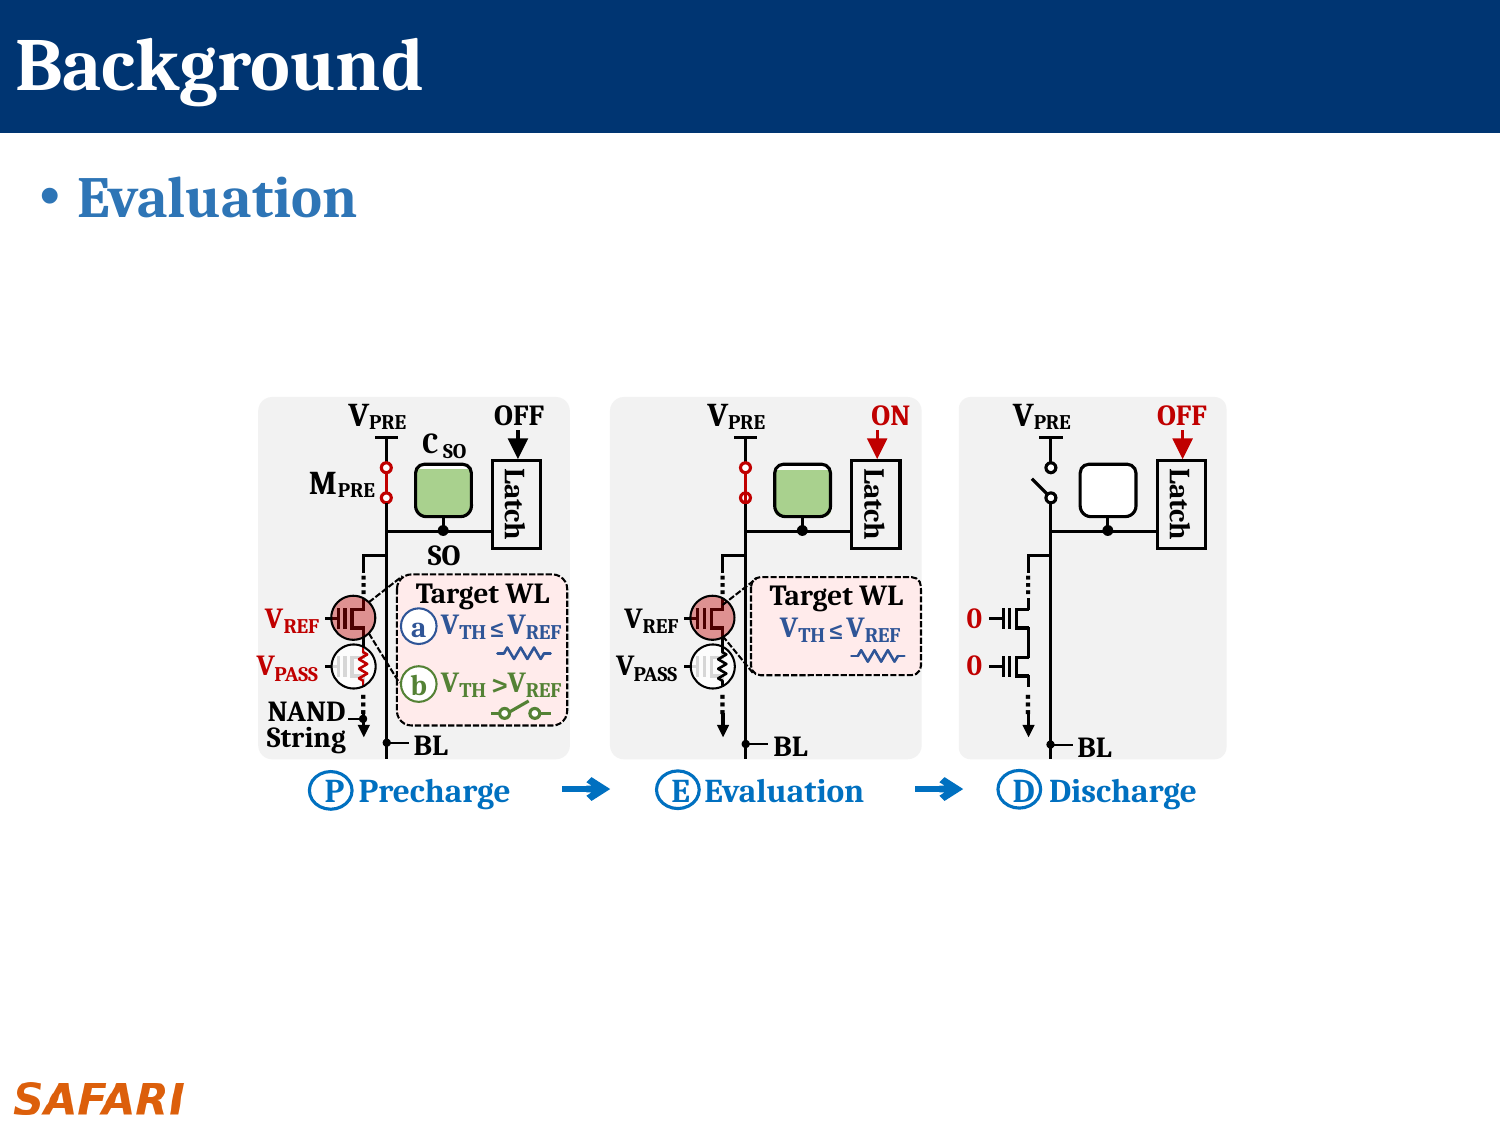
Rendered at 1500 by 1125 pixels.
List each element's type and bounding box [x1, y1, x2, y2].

picture [12, 1073, 190, 1125]
list [24, 159, 1476, 858]
title [0, 0, 1500, 133]
text_box [235, 388, 1258, 810]
